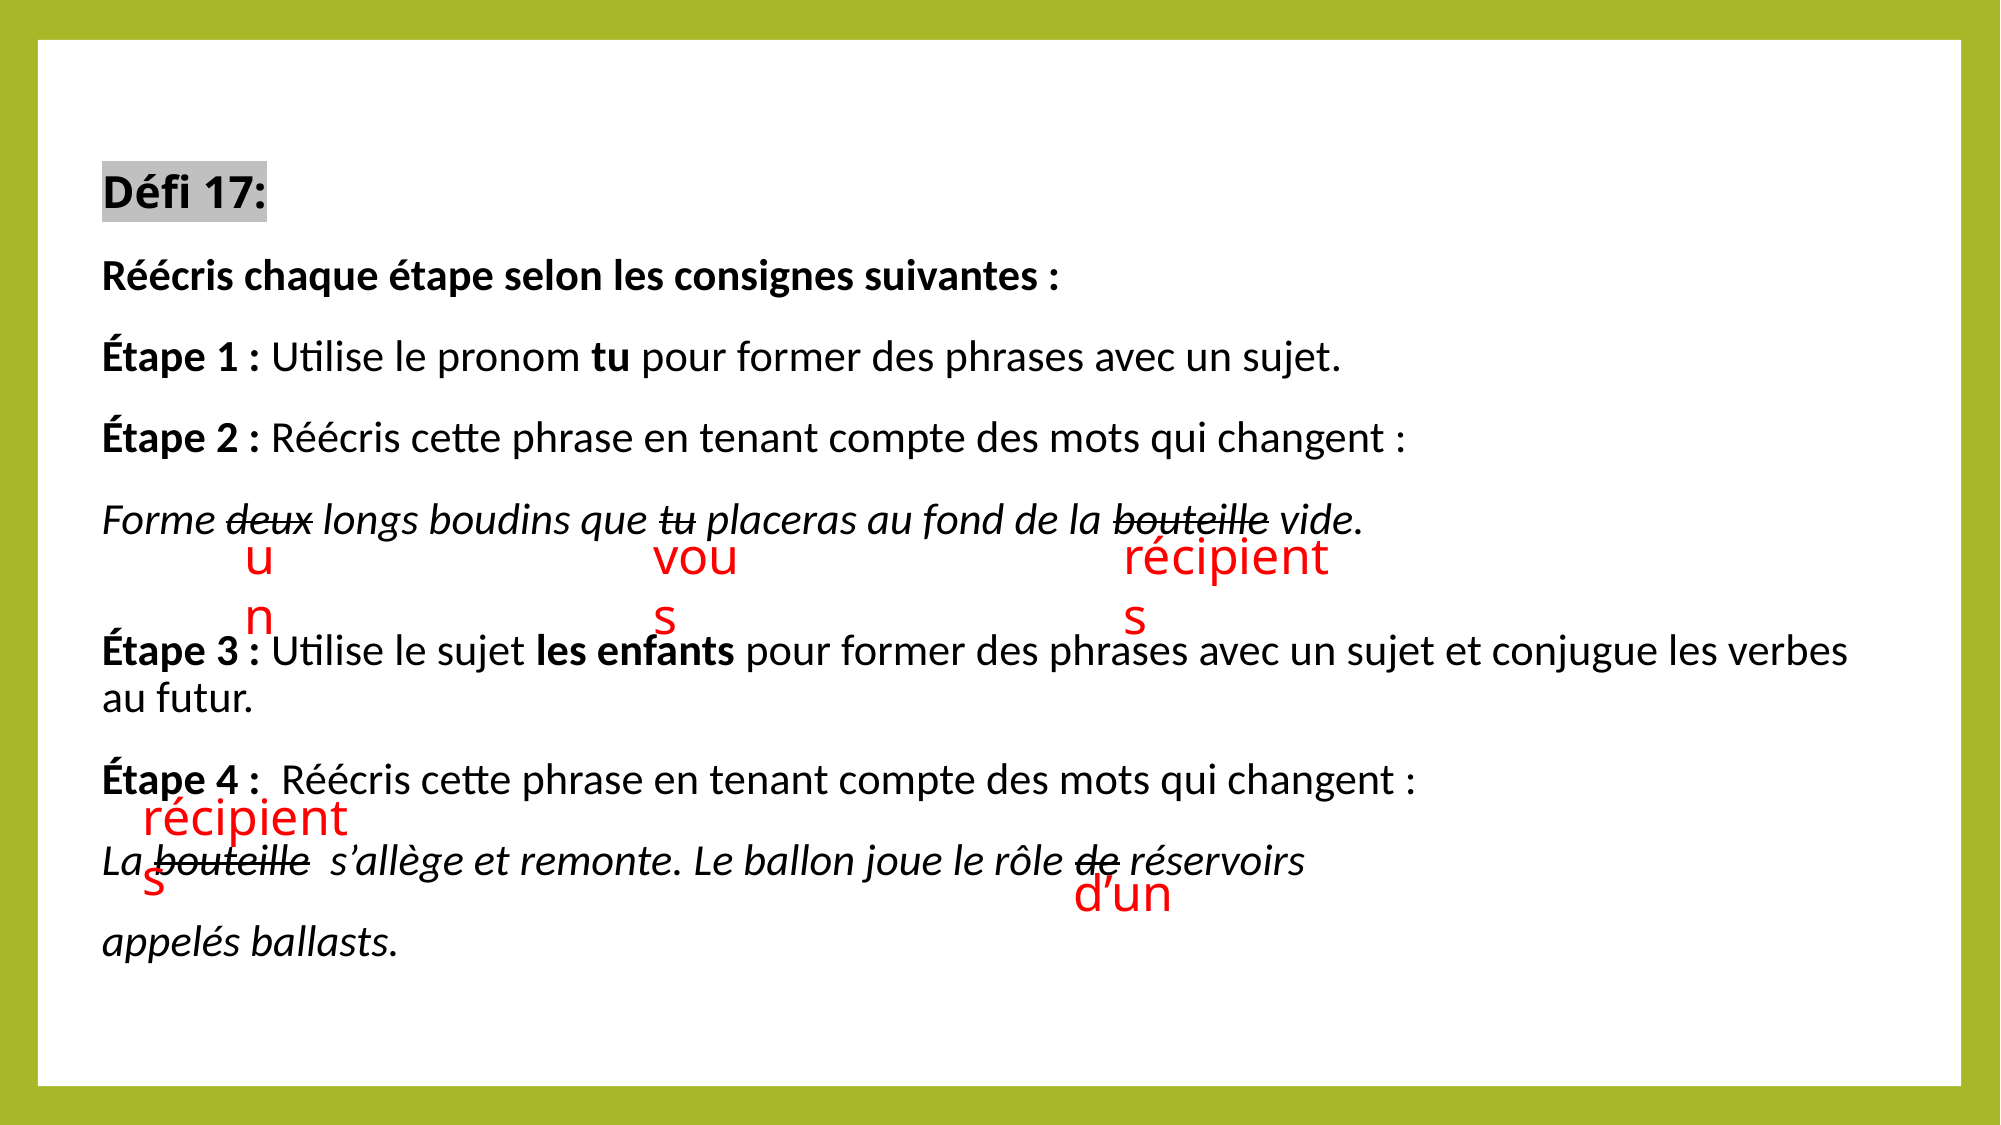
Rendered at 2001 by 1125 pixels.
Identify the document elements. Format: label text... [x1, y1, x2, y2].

text_box Défi 17: Réécris chaque étape selon les consignes suivantes : Étape 1 : Utilise le pronom tu pour former des phrases avec un sujet. Étape 2 : Réécris cette phrase en tenant compte des mots qui changent : Forme deux longs boudins que tu placeras au fond de la bouteille vide. Étape 3 : Utilise le sujet les enfants pour former des phrases avec un sujet et conjugue les verbes au futur. Étape 4 : Réécris cette phrase en tenant compte des mots qui changent : La bouteille s’allège et remonte. Le ballon joue le rôle de réservoirs appelés ballasts. [79, 163, 1921, 981]
text_box vous [638, 517, 765, 652]
text_box récipients [1108, 517, 1348, 652]
text_box récipients [127, 778, 368, 913]
text_box d’un [1058, 853, 1196, 929]
text_box un [229, 517, 313, 652]
